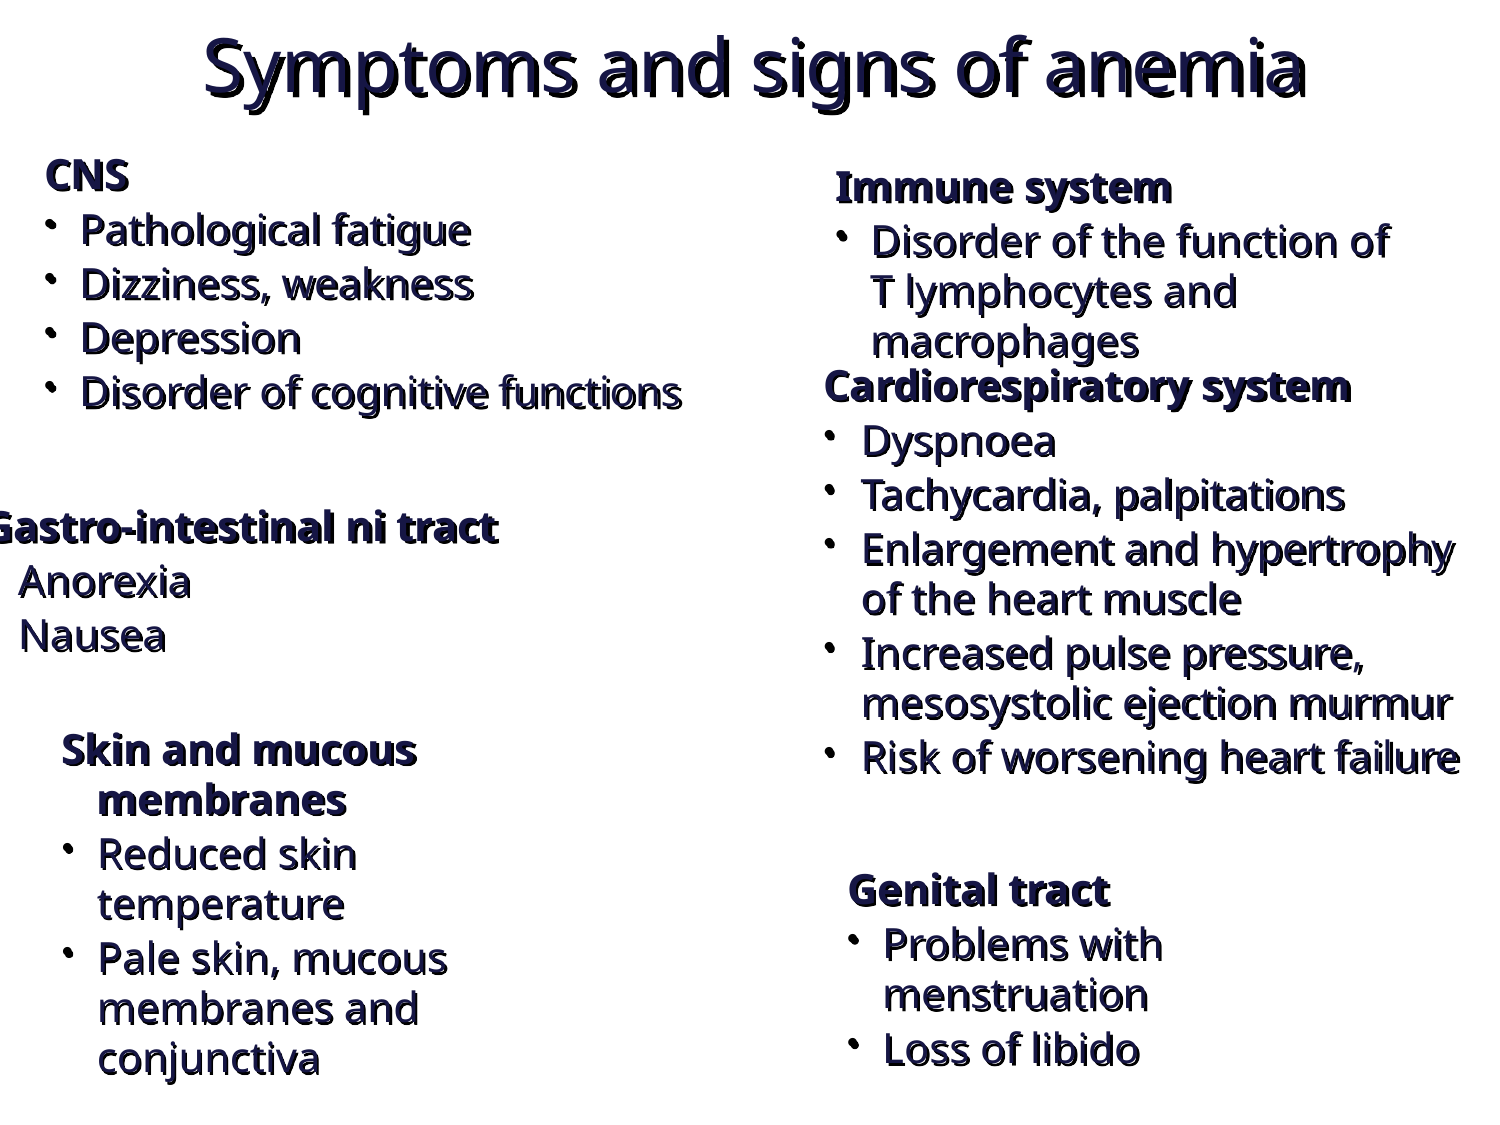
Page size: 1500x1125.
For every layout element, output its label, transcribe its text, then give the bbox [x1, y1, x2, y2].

text_box Immune system Disorder of the function of T lymphocytes and macrophages [820, 152, 1418, 351]
text_box Skin and mucous membranes Reduced skin temperature Pale skin, mucous membranes and conjunctiva [46, 714, 581, 1089]
text_box CNS Pathological fatigue Dizziness, weakness Depression Disorder of cognitive functions [29, 140, 696, 423]
text_box Symptoms and signs of anemia [117, 0, 1393, 125]
text_box Gastro-intestinal ni tract Anorexia​ Nausea [0, 492, 582, 666]
text_box Genital tract Problems with menstruation Loss of libido [831, 855, 1430, 1079]
text_box Cardiorespiratory system Dyspnoea Tachycardia, palpitations Enlargement and hypertrophy of the heart muscle Increased pulse pressure, mesosystolic ejection murmur Risk of worsening heart failure [808, 351, 1500, 788]
